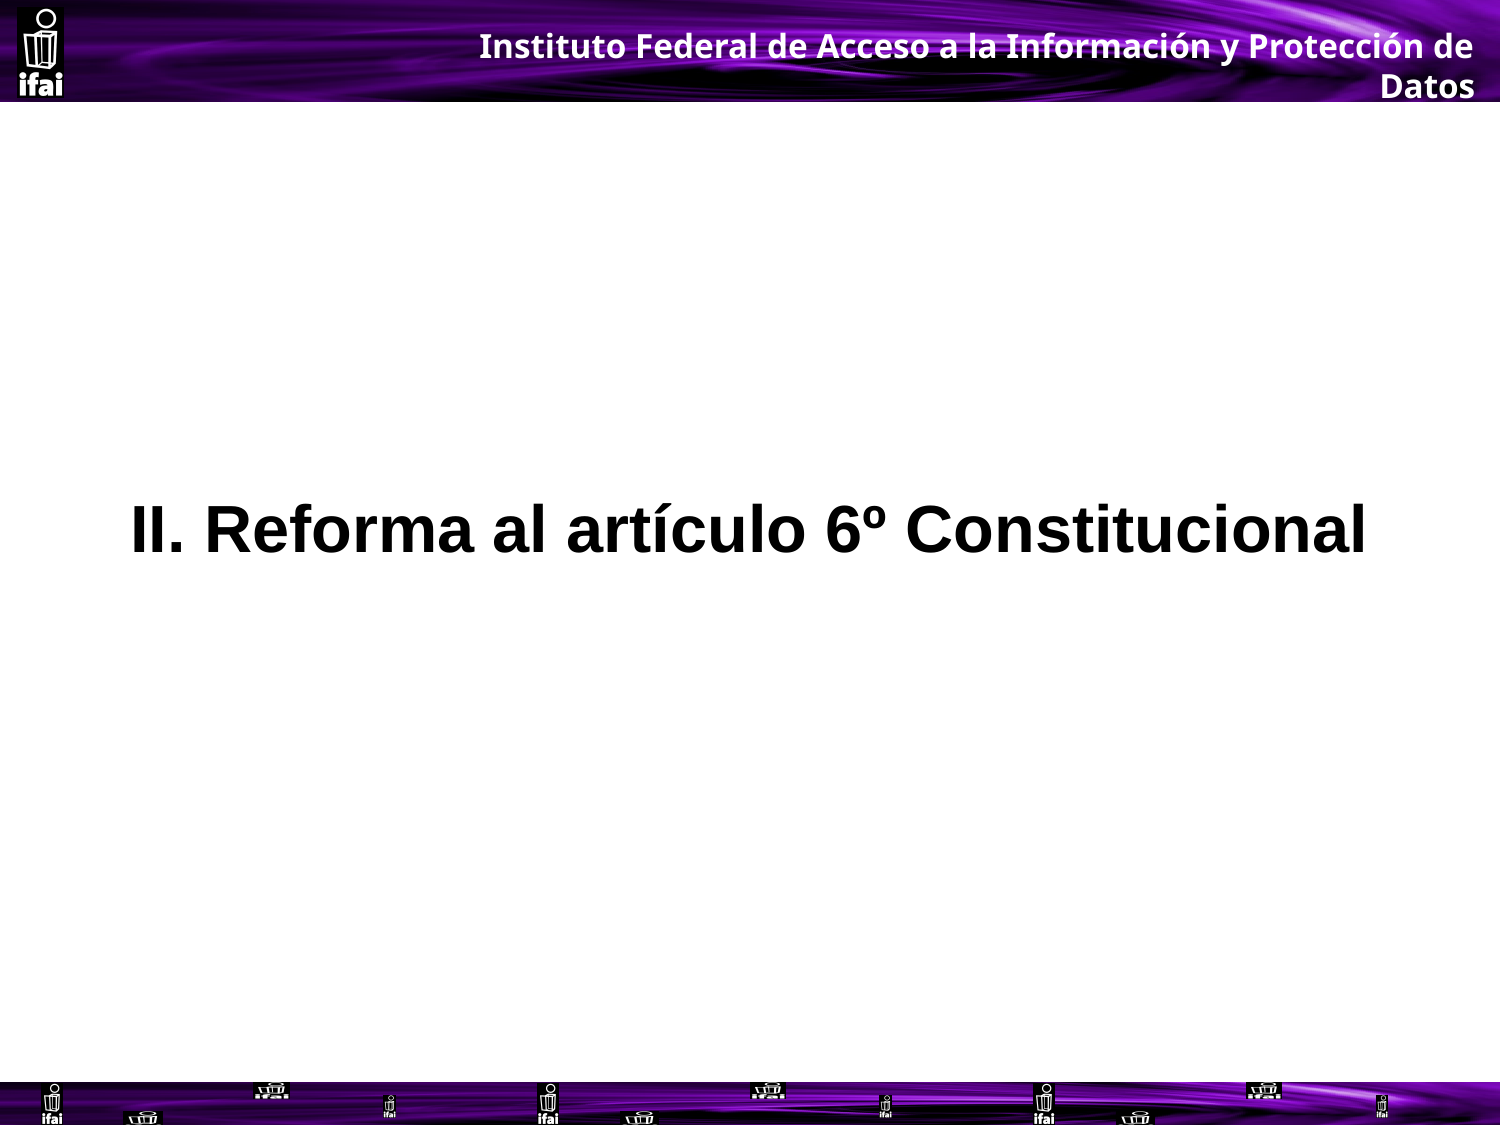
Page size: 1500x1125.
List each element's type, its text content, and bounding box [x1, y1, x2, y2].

picture [0, 0, 1500, 102]
picture [0, 1082, 1500, 1125]
list II. Reforma al artículo 6º Constitucional [74, 195, 1426, 838]
